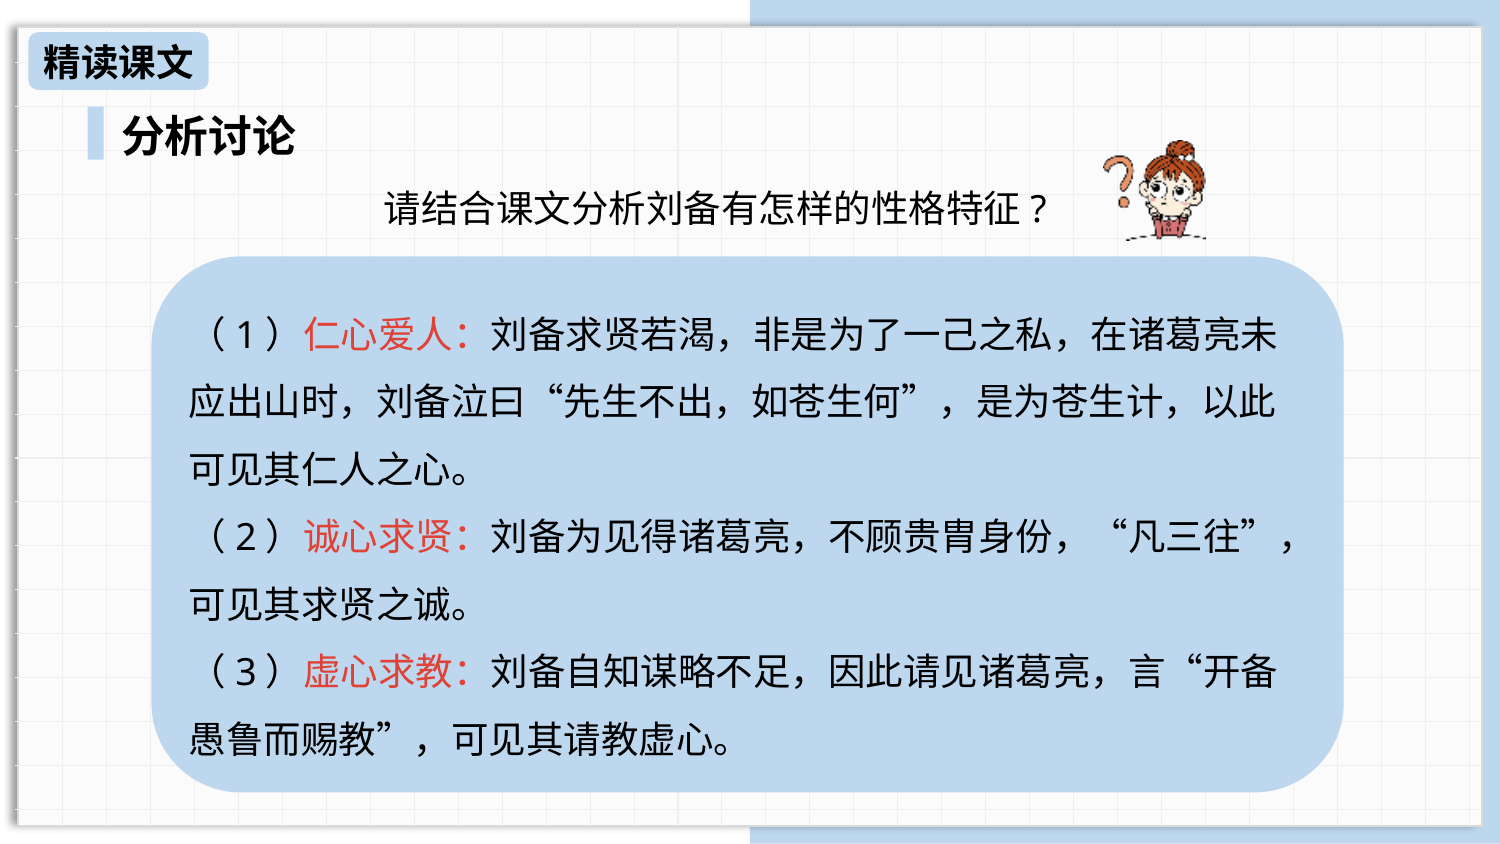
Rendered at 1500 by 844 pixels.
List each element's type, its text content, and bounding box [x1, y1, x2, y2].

text_box 请结合课文分析刘备有怎样的性格特征? [368, 153, 1103, 241]
picture [1103, 140, 1206, 241]
text_box 精读课文 [27, 31, 210, 91]
text_box 分析讨论 [109, 102, 308, 167]
text_box （1）仁心爱人：刘备求贤若渴，非是为了一己之私，在诸葛亮未应出山时，刘备泣曰“先生不出，如苍生何”，是为苍生计，以此可见其仁人之心。 （2）诚心求贤：刘备为见得诸葛亮，不顾贵胄身份，“凡三往”，可见其求贤之诚。 （3）虚心求教：刘备自知谋略不足，因此请见诸葛亮，言“开备愚鲁而赐教”，可见其请教虚心。 [151, 256, 1344, 793]
text_box [86, 106, 105, 161]
